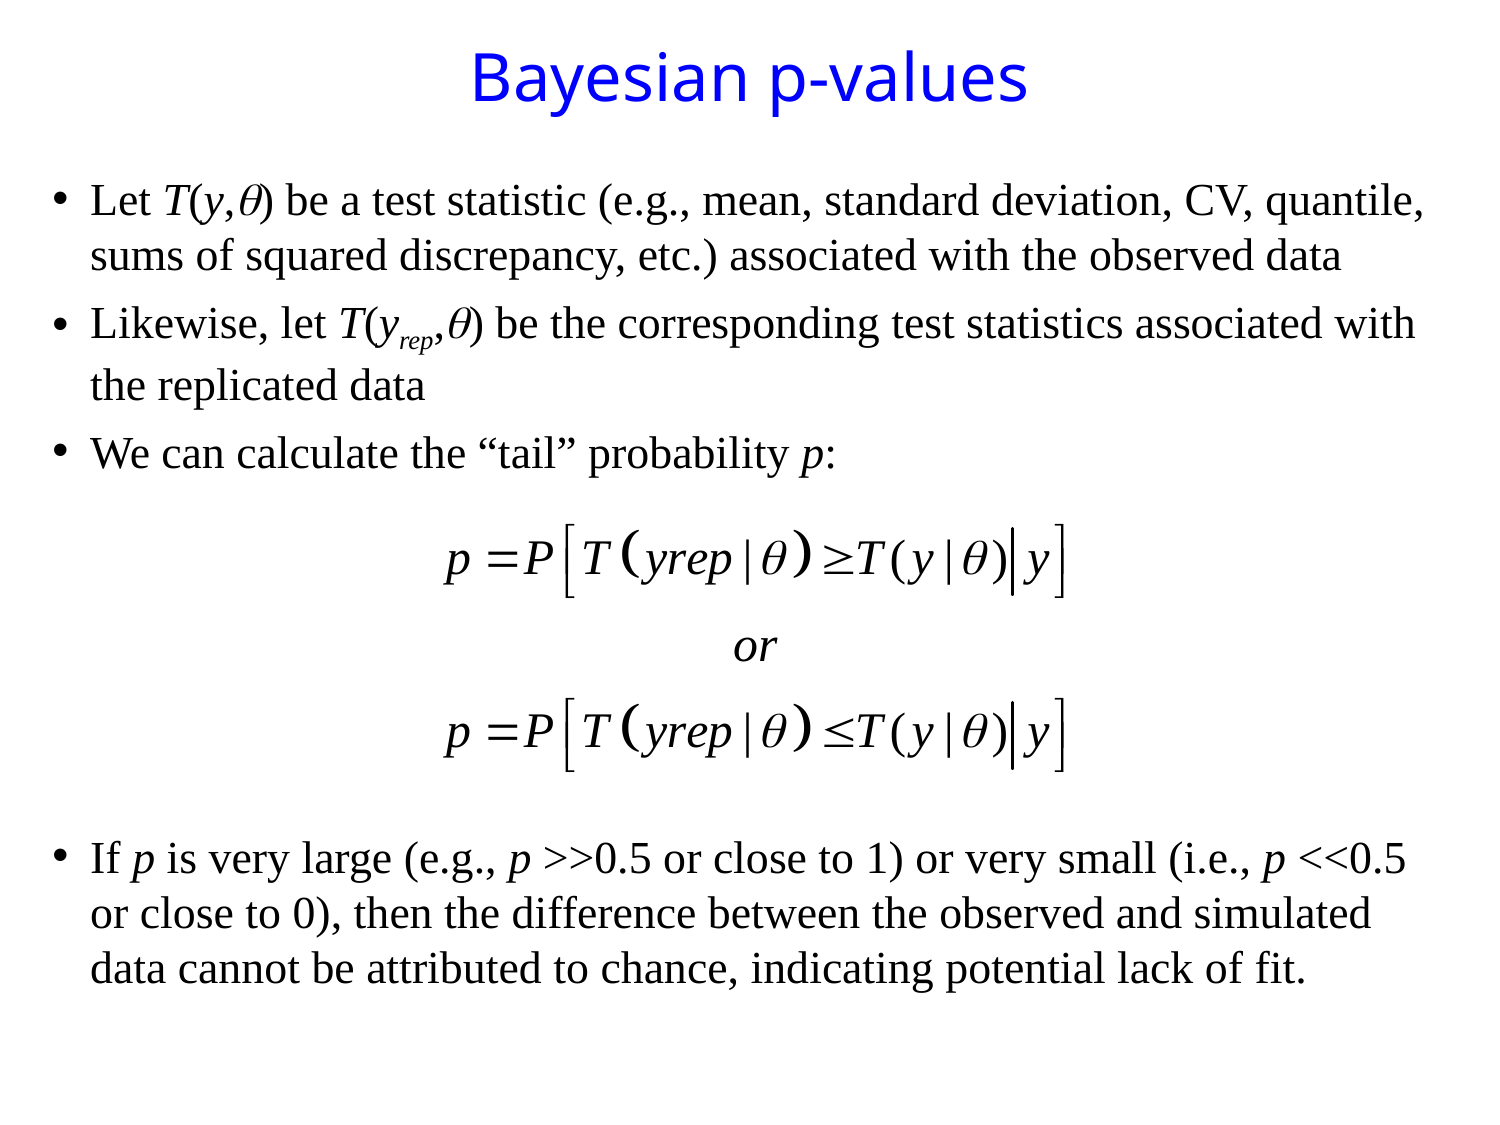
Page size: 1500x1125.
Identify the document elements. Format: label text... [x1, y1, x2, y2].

text_box Let T(y,) be a test statistic (e.g., mean, standard deviation, CV, quantile, sums of squared discrepancy, etc.) associated with the observed data Likewise, let T(yrep,) be the corresponding test statistics associated with the replicated data We can calculate the “tail” probability p: If p is very large (e.g., p >>0.5 or close to 1) or very small (i.e., p <<0.5 or close to 0), then the difference between the observed and simulated data cannot be attributed to chance, indicating potential lack of fit. [37, 162, 1443, 1000]
title Bayesian p-values [75, 1, 1425, 151]
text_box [431, 512, 1085, 783]
